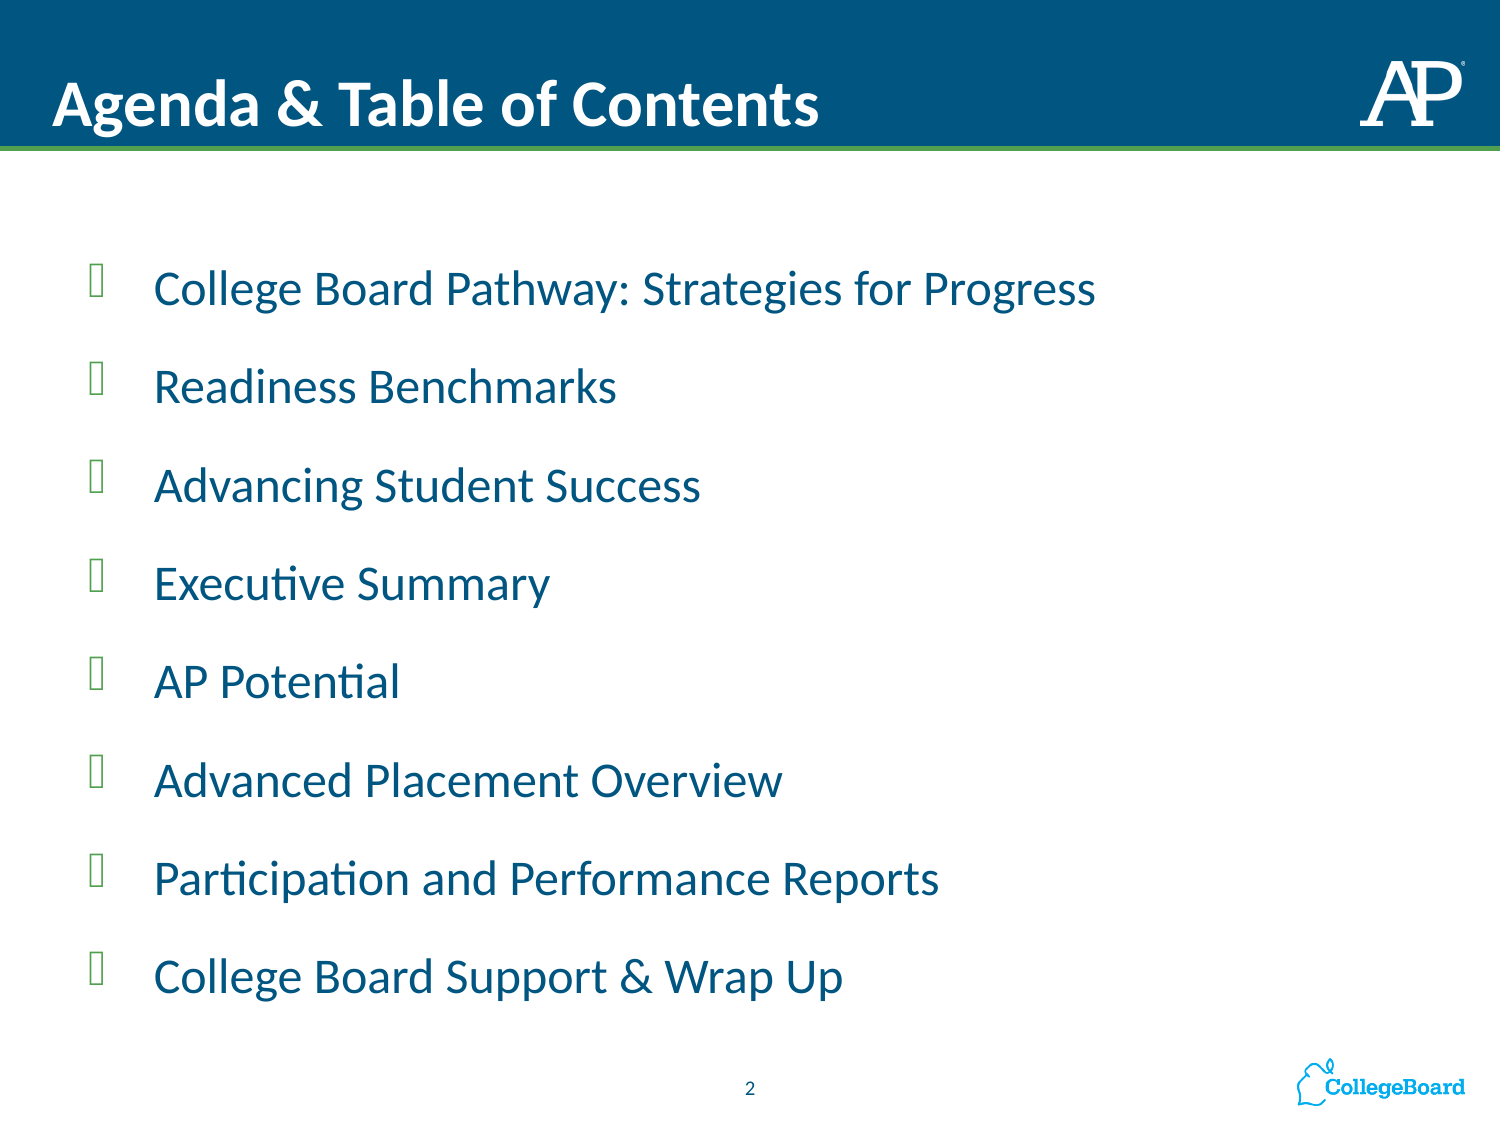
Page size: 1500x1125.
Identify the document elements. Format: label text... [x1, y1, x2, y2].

slide_number 2 [711, 1060, 789, 1100]
picture [1300, 1058, 1465, 1106]
list College Board Pathway: Strategies for Progress Readiness Benchmarks Advancing Student Success Executive Summary AP Potential Advanced Placement Overview Participation and Performance Reports College Board Support & Wrap Up [72, 217, 1424, 1033]
title Agenda & Table of Contents [37, 41, 1360, 147]
picture [1297, 1058, 1328, 1081]
